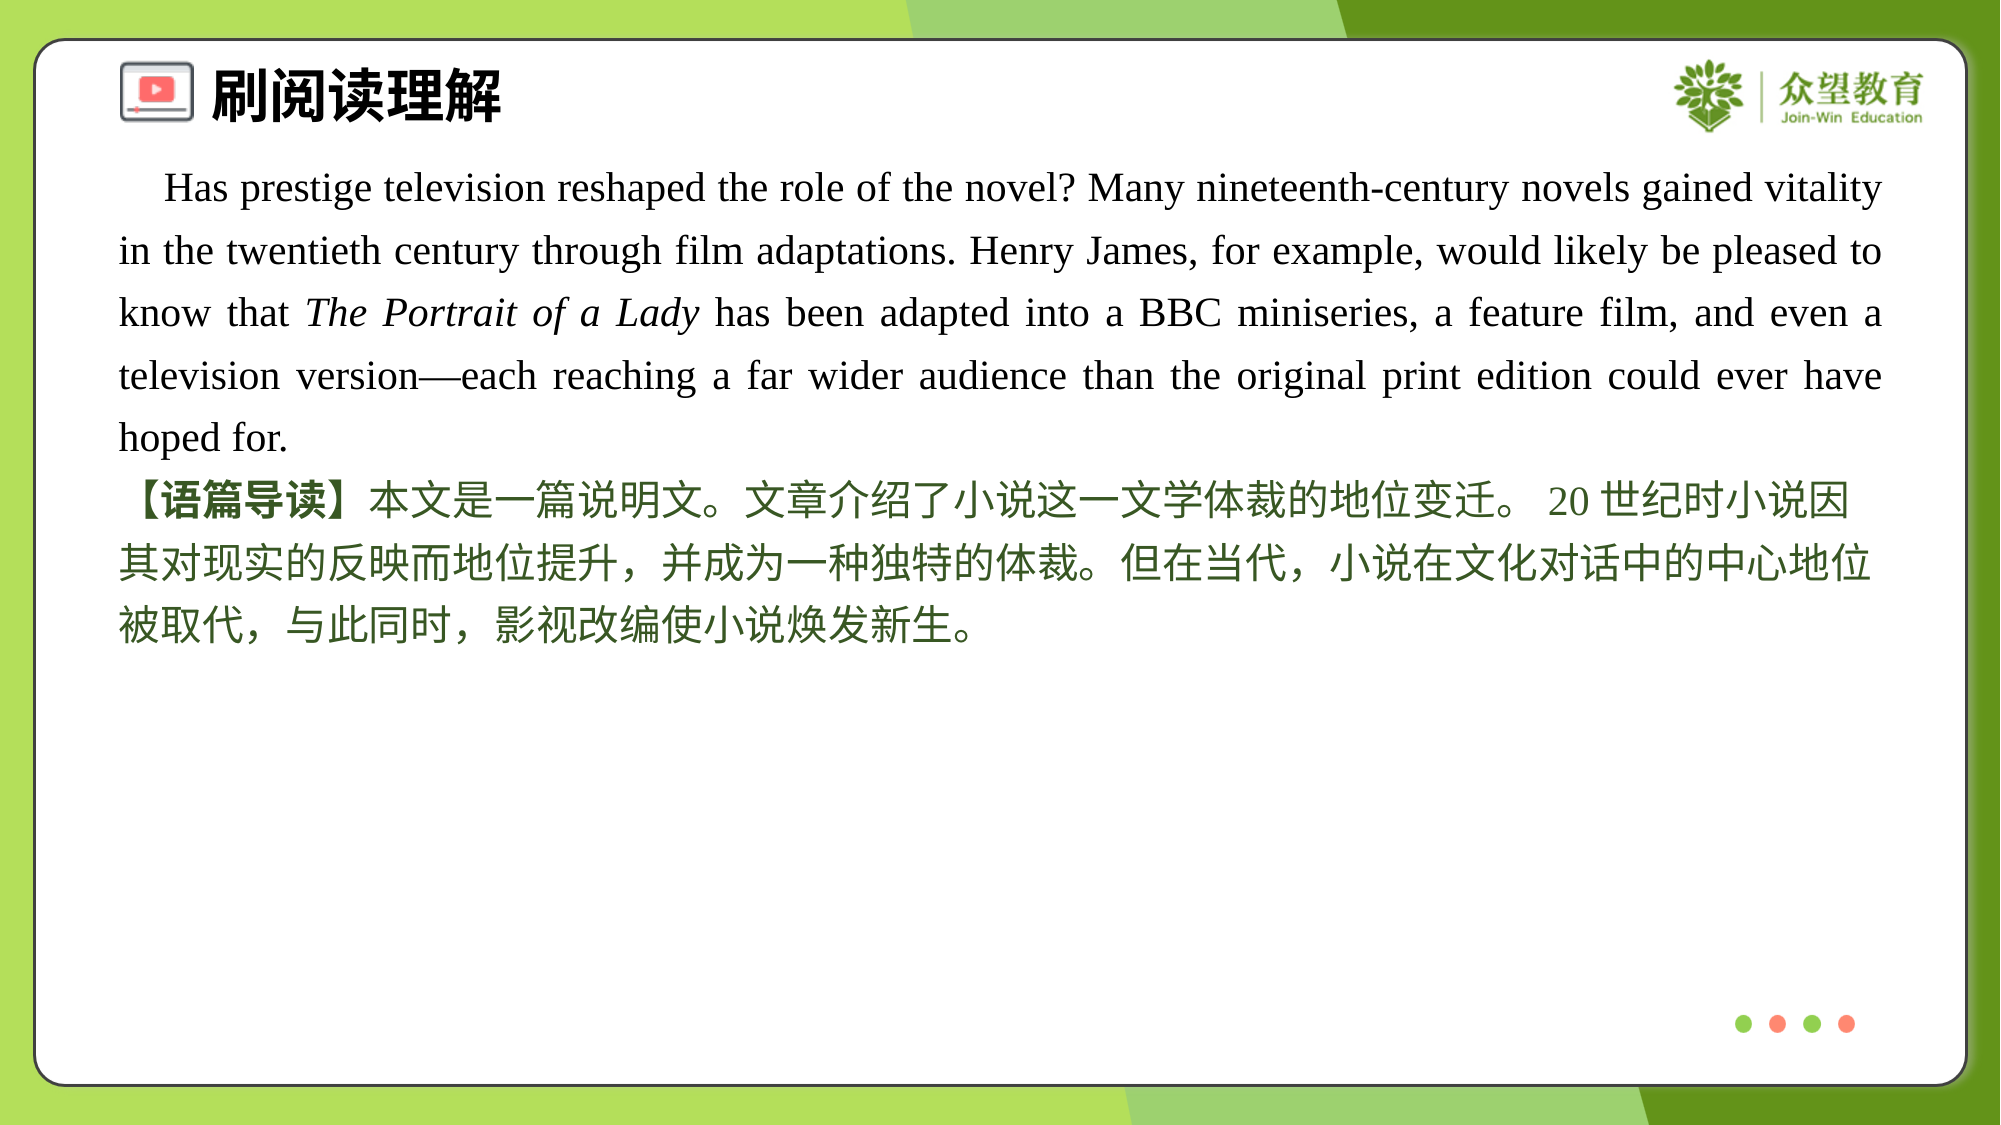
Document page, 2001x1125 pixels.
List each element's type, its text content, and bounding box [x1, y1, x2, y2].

picture [0, 0, 2000, 1125]
text_box 【语篇导读】本文是一篇说明文。文章介绍了小说这一文学体裁的地位变迁。20世纪时小说因其对现实的反映而地位提升，并成为一种独特的体裁。但在当代，小说在文化对话中的中心地位被取代，与此同时，影视改编使小说焕发新生。 [118, 461, 1883, 645]
text_box Has prestige television reshaped the role of the novel? Many nineteenth-century novels gained vitality in the twentieth century through film adaptations. Henry James, for example, would likely be pleased to know that The Portrait of a Lady has been adapted into a BBC miniseries, a feature film, and even a television version—each reaching a far wider audience than the original print edition could ever have hoped for. [118, 147, 1883, 455]
